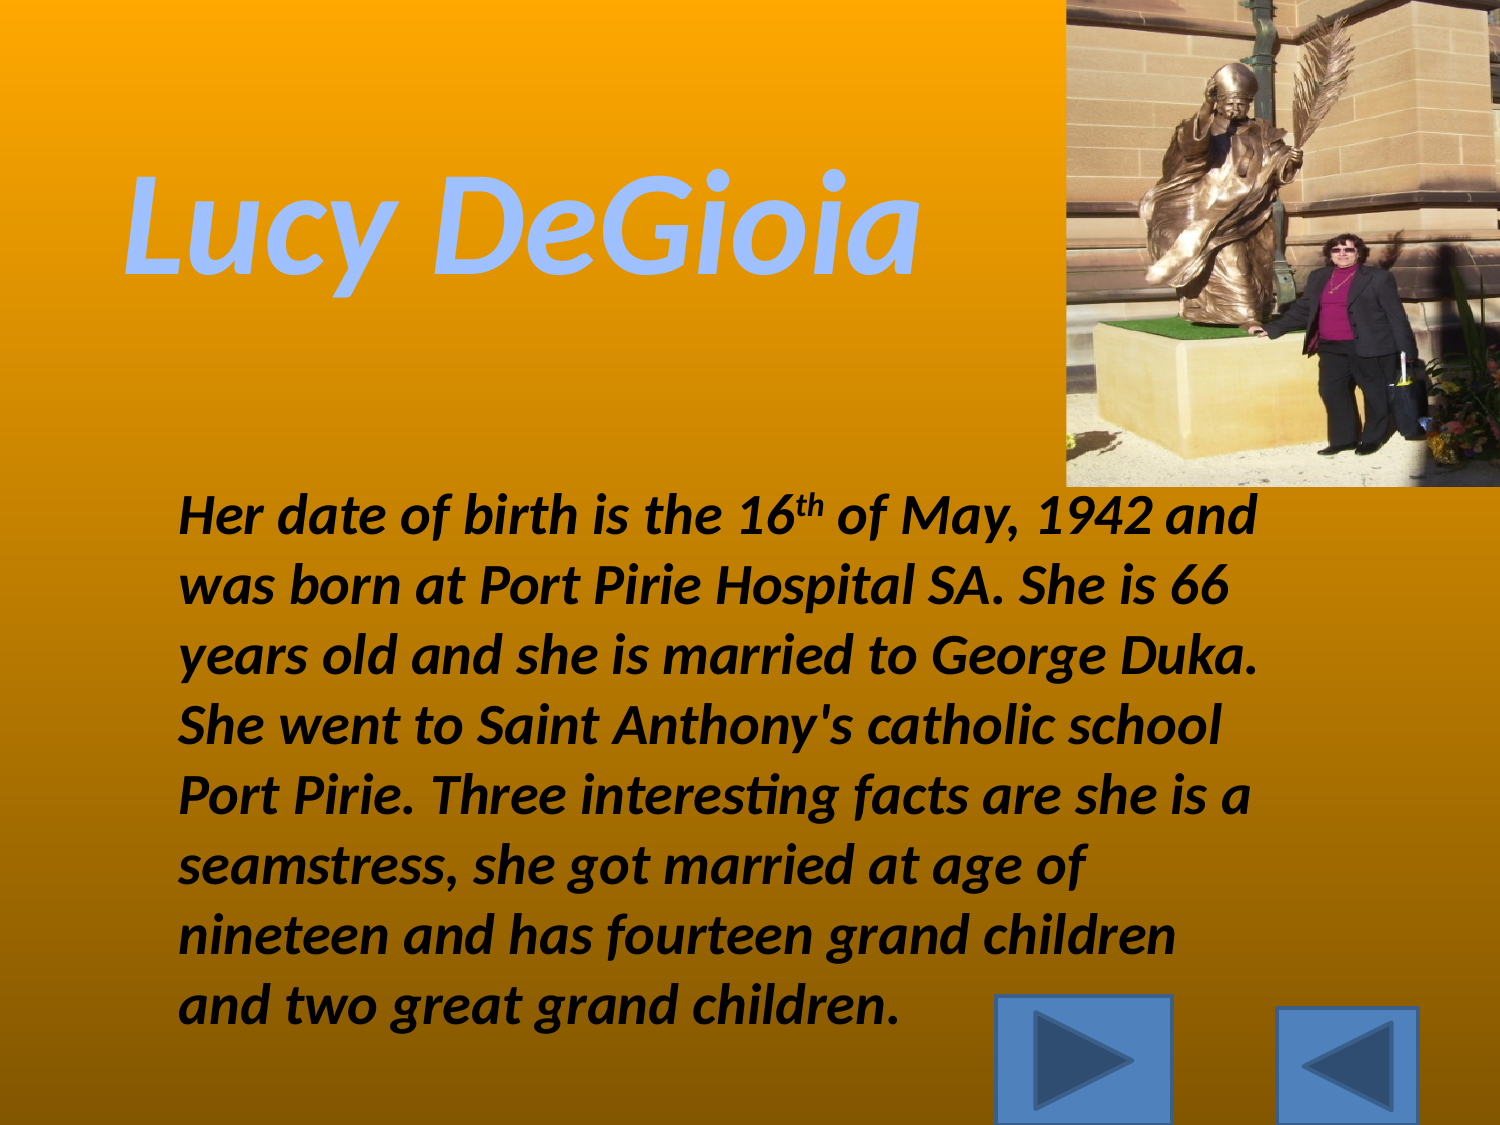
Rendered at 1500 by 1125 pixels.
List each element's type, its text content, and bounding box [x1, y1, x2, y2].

text_box Her date of birth is the 16th of May, 1942 and was born at Port Pirie Hospital SA. She is 66 years old and she is married to George Duka. She went to Saint Anthony's catholic school Port Pirie. Three interesting facts are she is a seamstress, she got married at age of nineteen and has fourteen grand children and two great grand children. [163, 468, 1278, 1044]
picture [1066, 0, 1500, 487]
text_box [994, 994, 1174, 1125]
text_box [1275, 1006, 1420, 1125]
text_box Lucy DeGioia [35, 117, 1013, 313]
